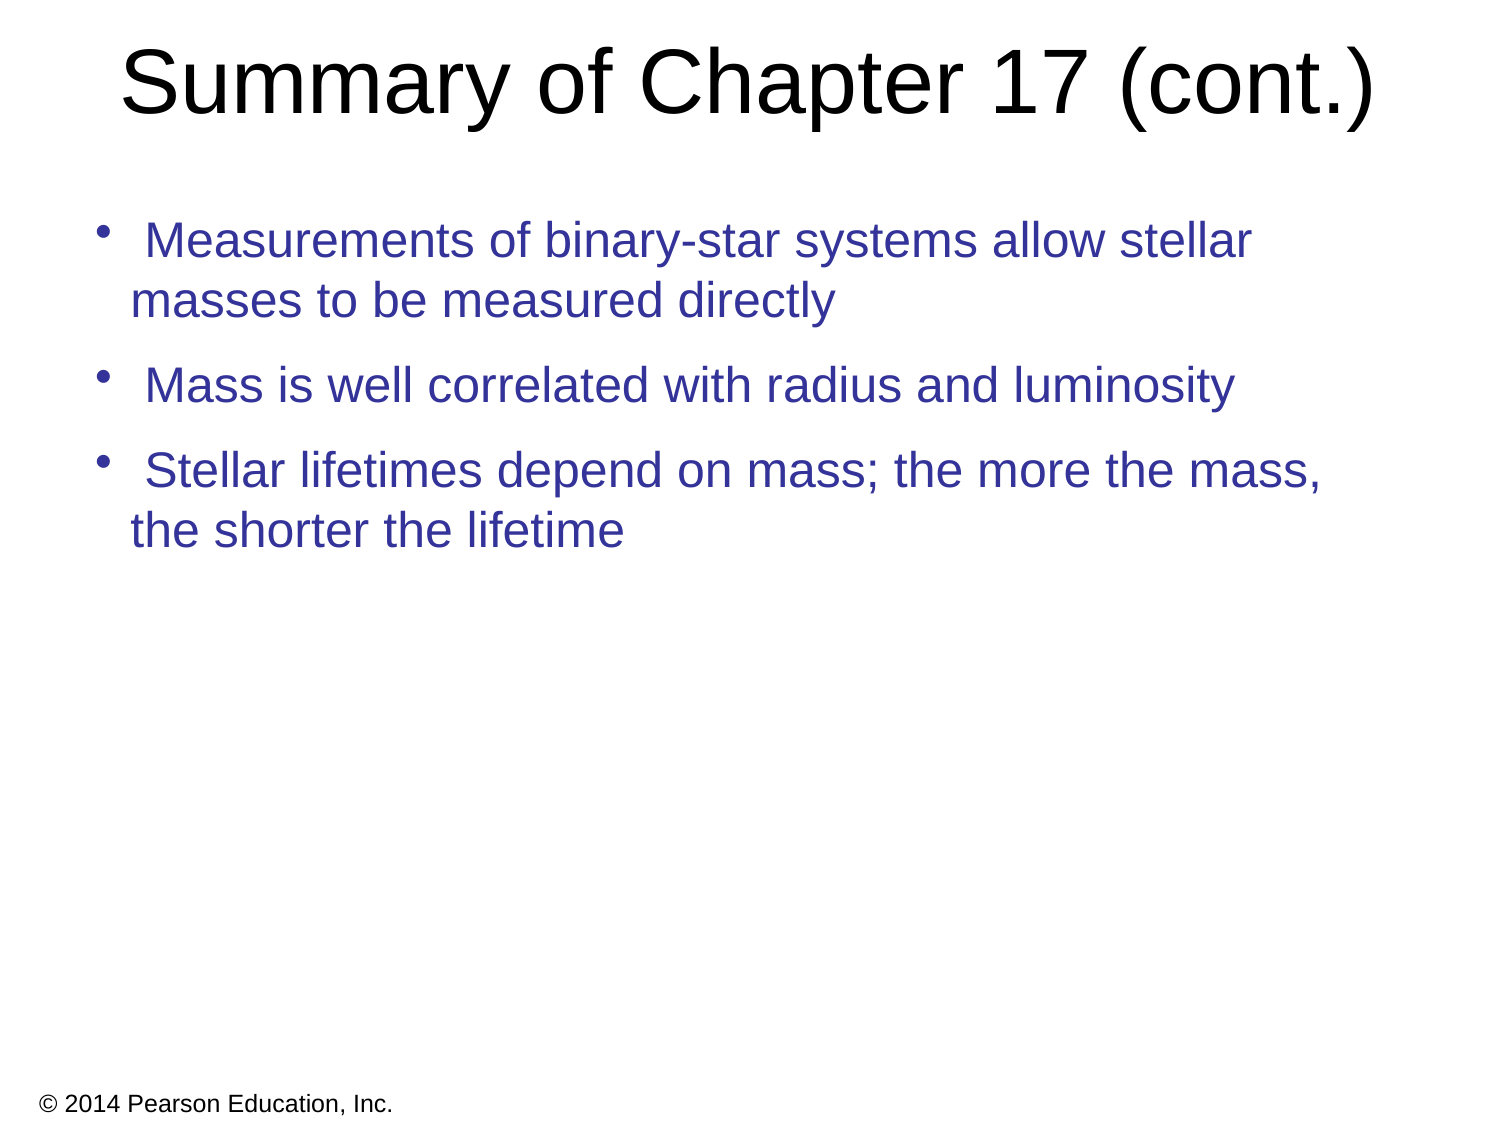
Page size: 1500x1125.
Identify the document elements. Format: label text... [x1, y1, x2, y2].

title Summary of Chapter 17 (cont.) [80, 0, 1418, 172]
text_box Measurements of binary-star systems allow stellar masses to be measured directly Mass is well correlated with radius and luminosity Stellar lifetimes depend on mass; the more the mass, the shorter the lifetime [80, 199, 1418, 565]
